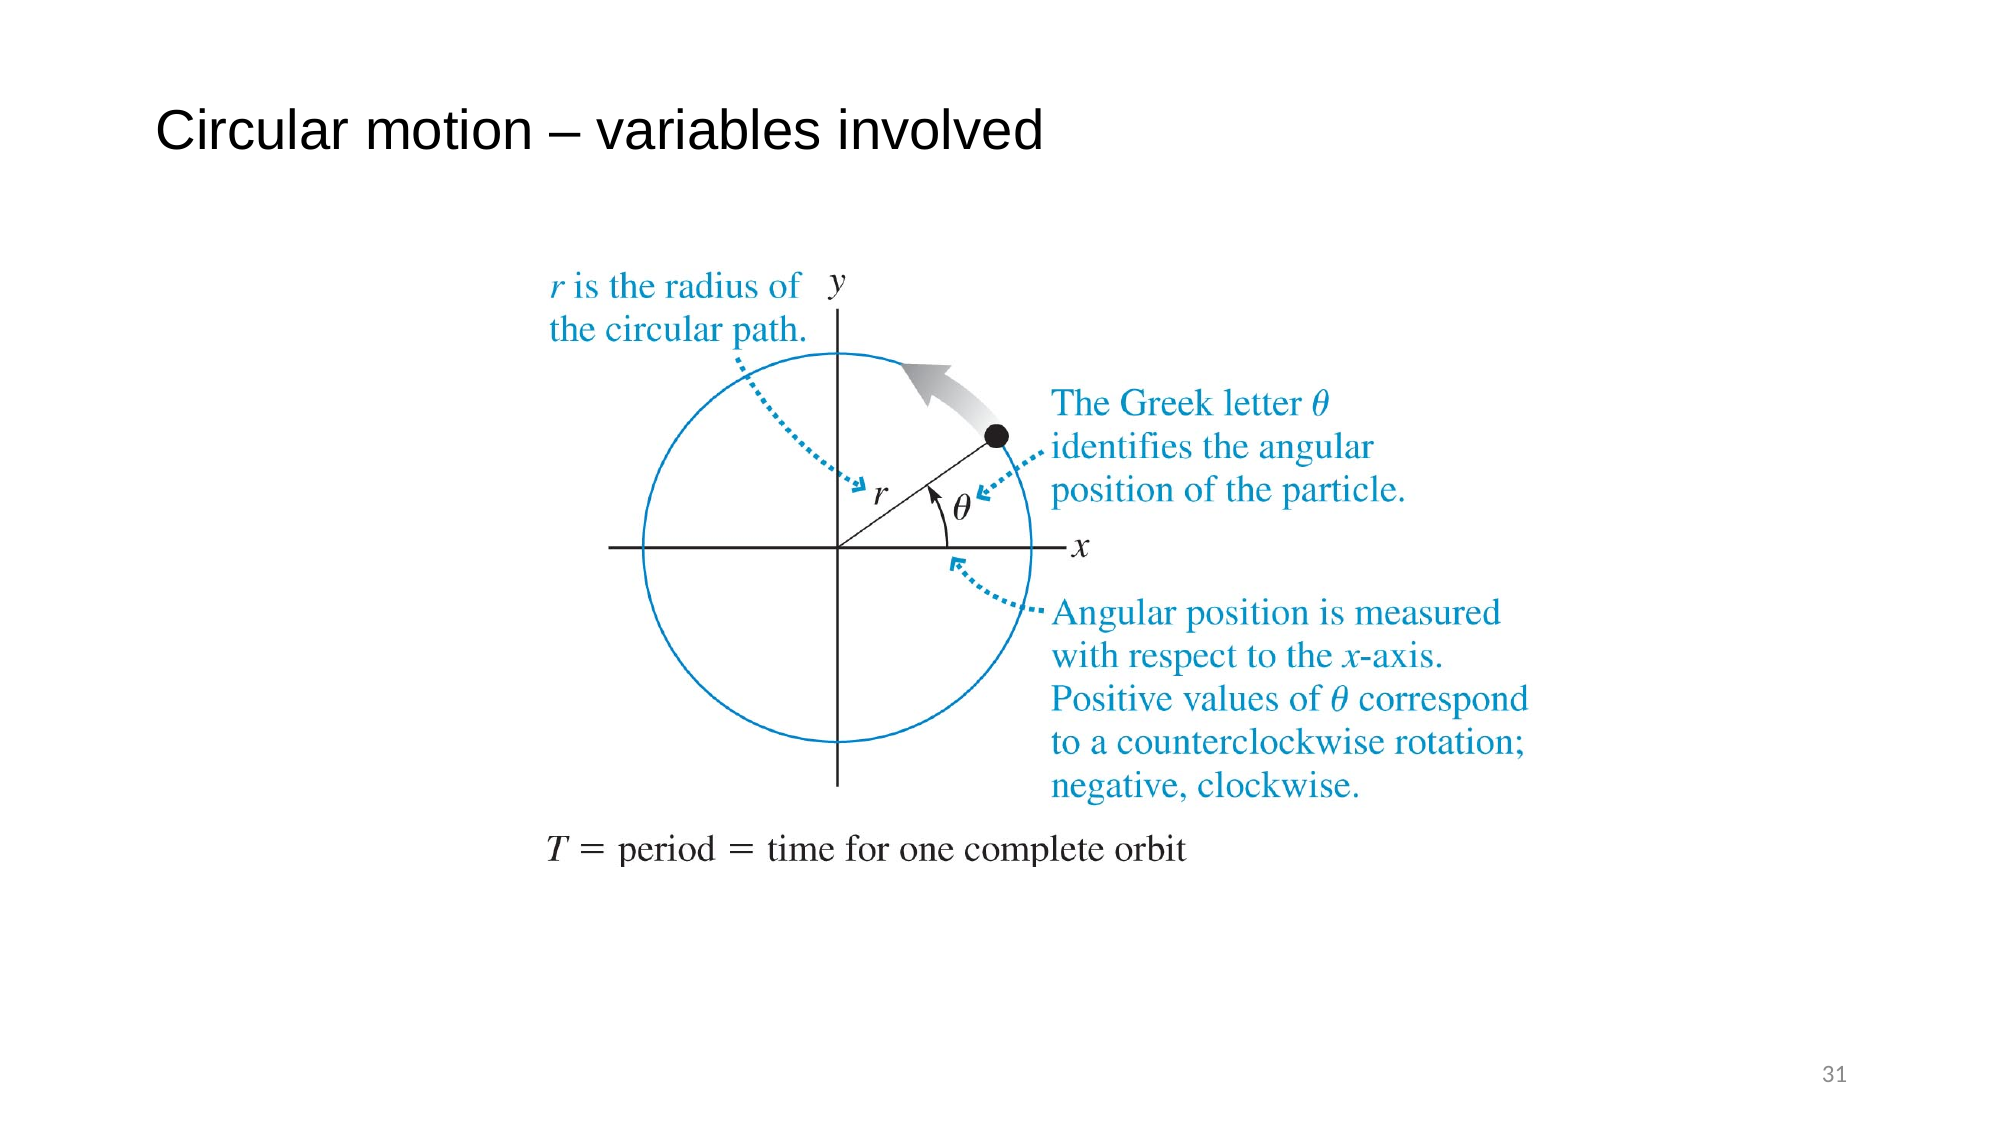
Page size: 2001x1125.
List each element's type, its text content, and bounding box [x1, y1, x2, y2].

text_box Circular motion – variables involved [155, 93, 1409, 171]
slide_number 31 [1412, 1042, 1863, 1103]
picture [534, 246, 1533, 868]
